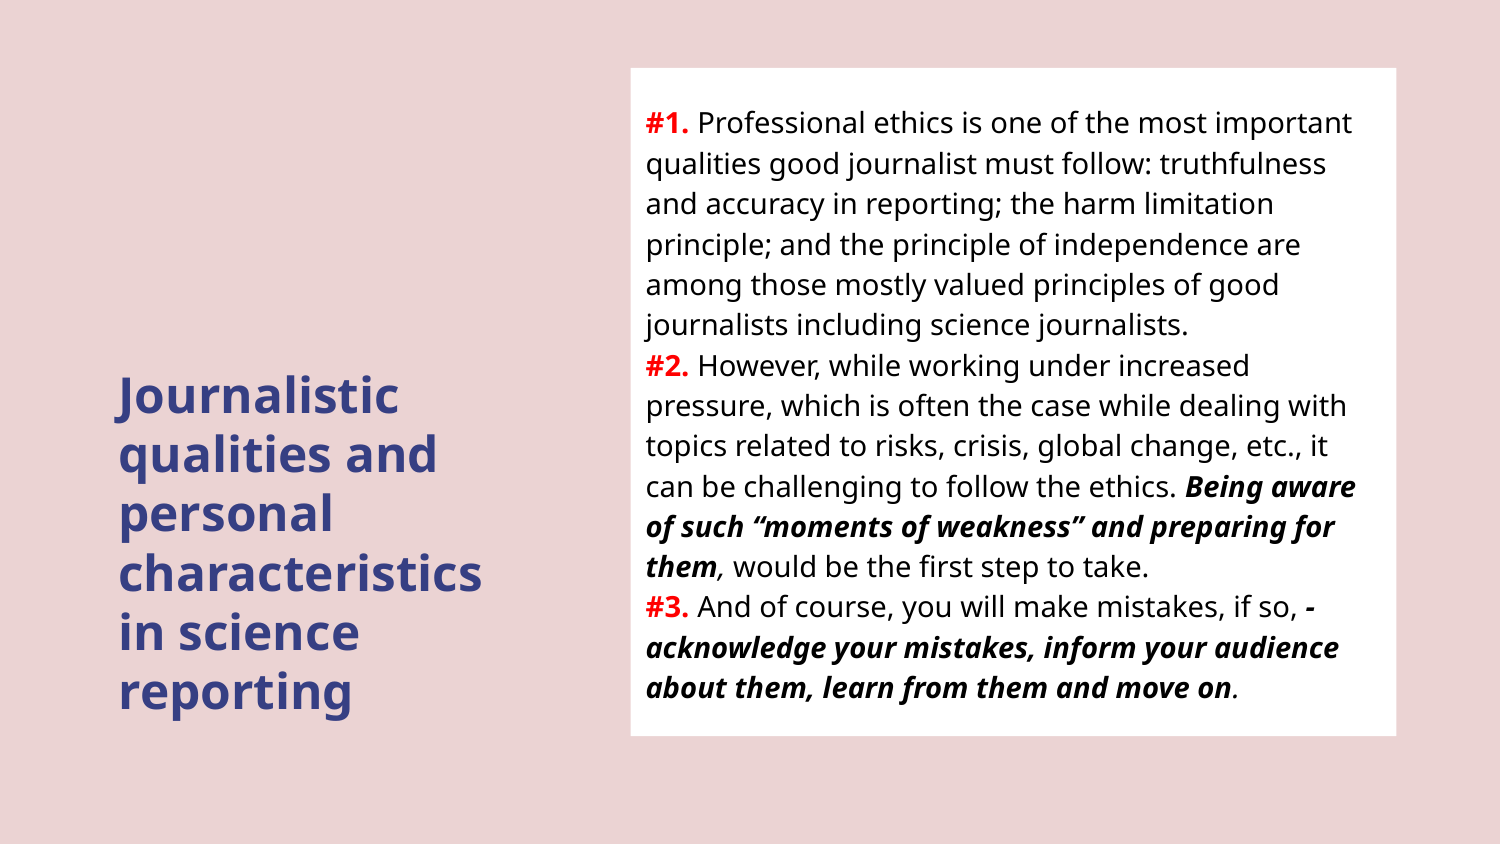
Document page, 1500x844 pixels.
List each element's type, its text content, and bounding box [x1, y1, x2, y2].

title Journalistic qualities and personal characteristics in science reporting [103, 67, 547, 736]
list #1. Professional ethics is one of the most important qualities good journalist must follow: truthfulness and accuracy in reporting; the harm limitation principle; and the principle of independence are among those mostly valued principles of good journalists including science journalists. #2. However, while working under increased pressure, which is often the case while dealing with topics related to risks, crisis, global change, etc., it can be challenging to follow the ethics. Being aware of such “moments of weakness” and preparing for them, would be the first step to take. #3. And of course, you will make mistakes, if so, - acknowledge your mistakes, inform your audience about them, learn from them and move on. [630, 67, 1397, 737]
